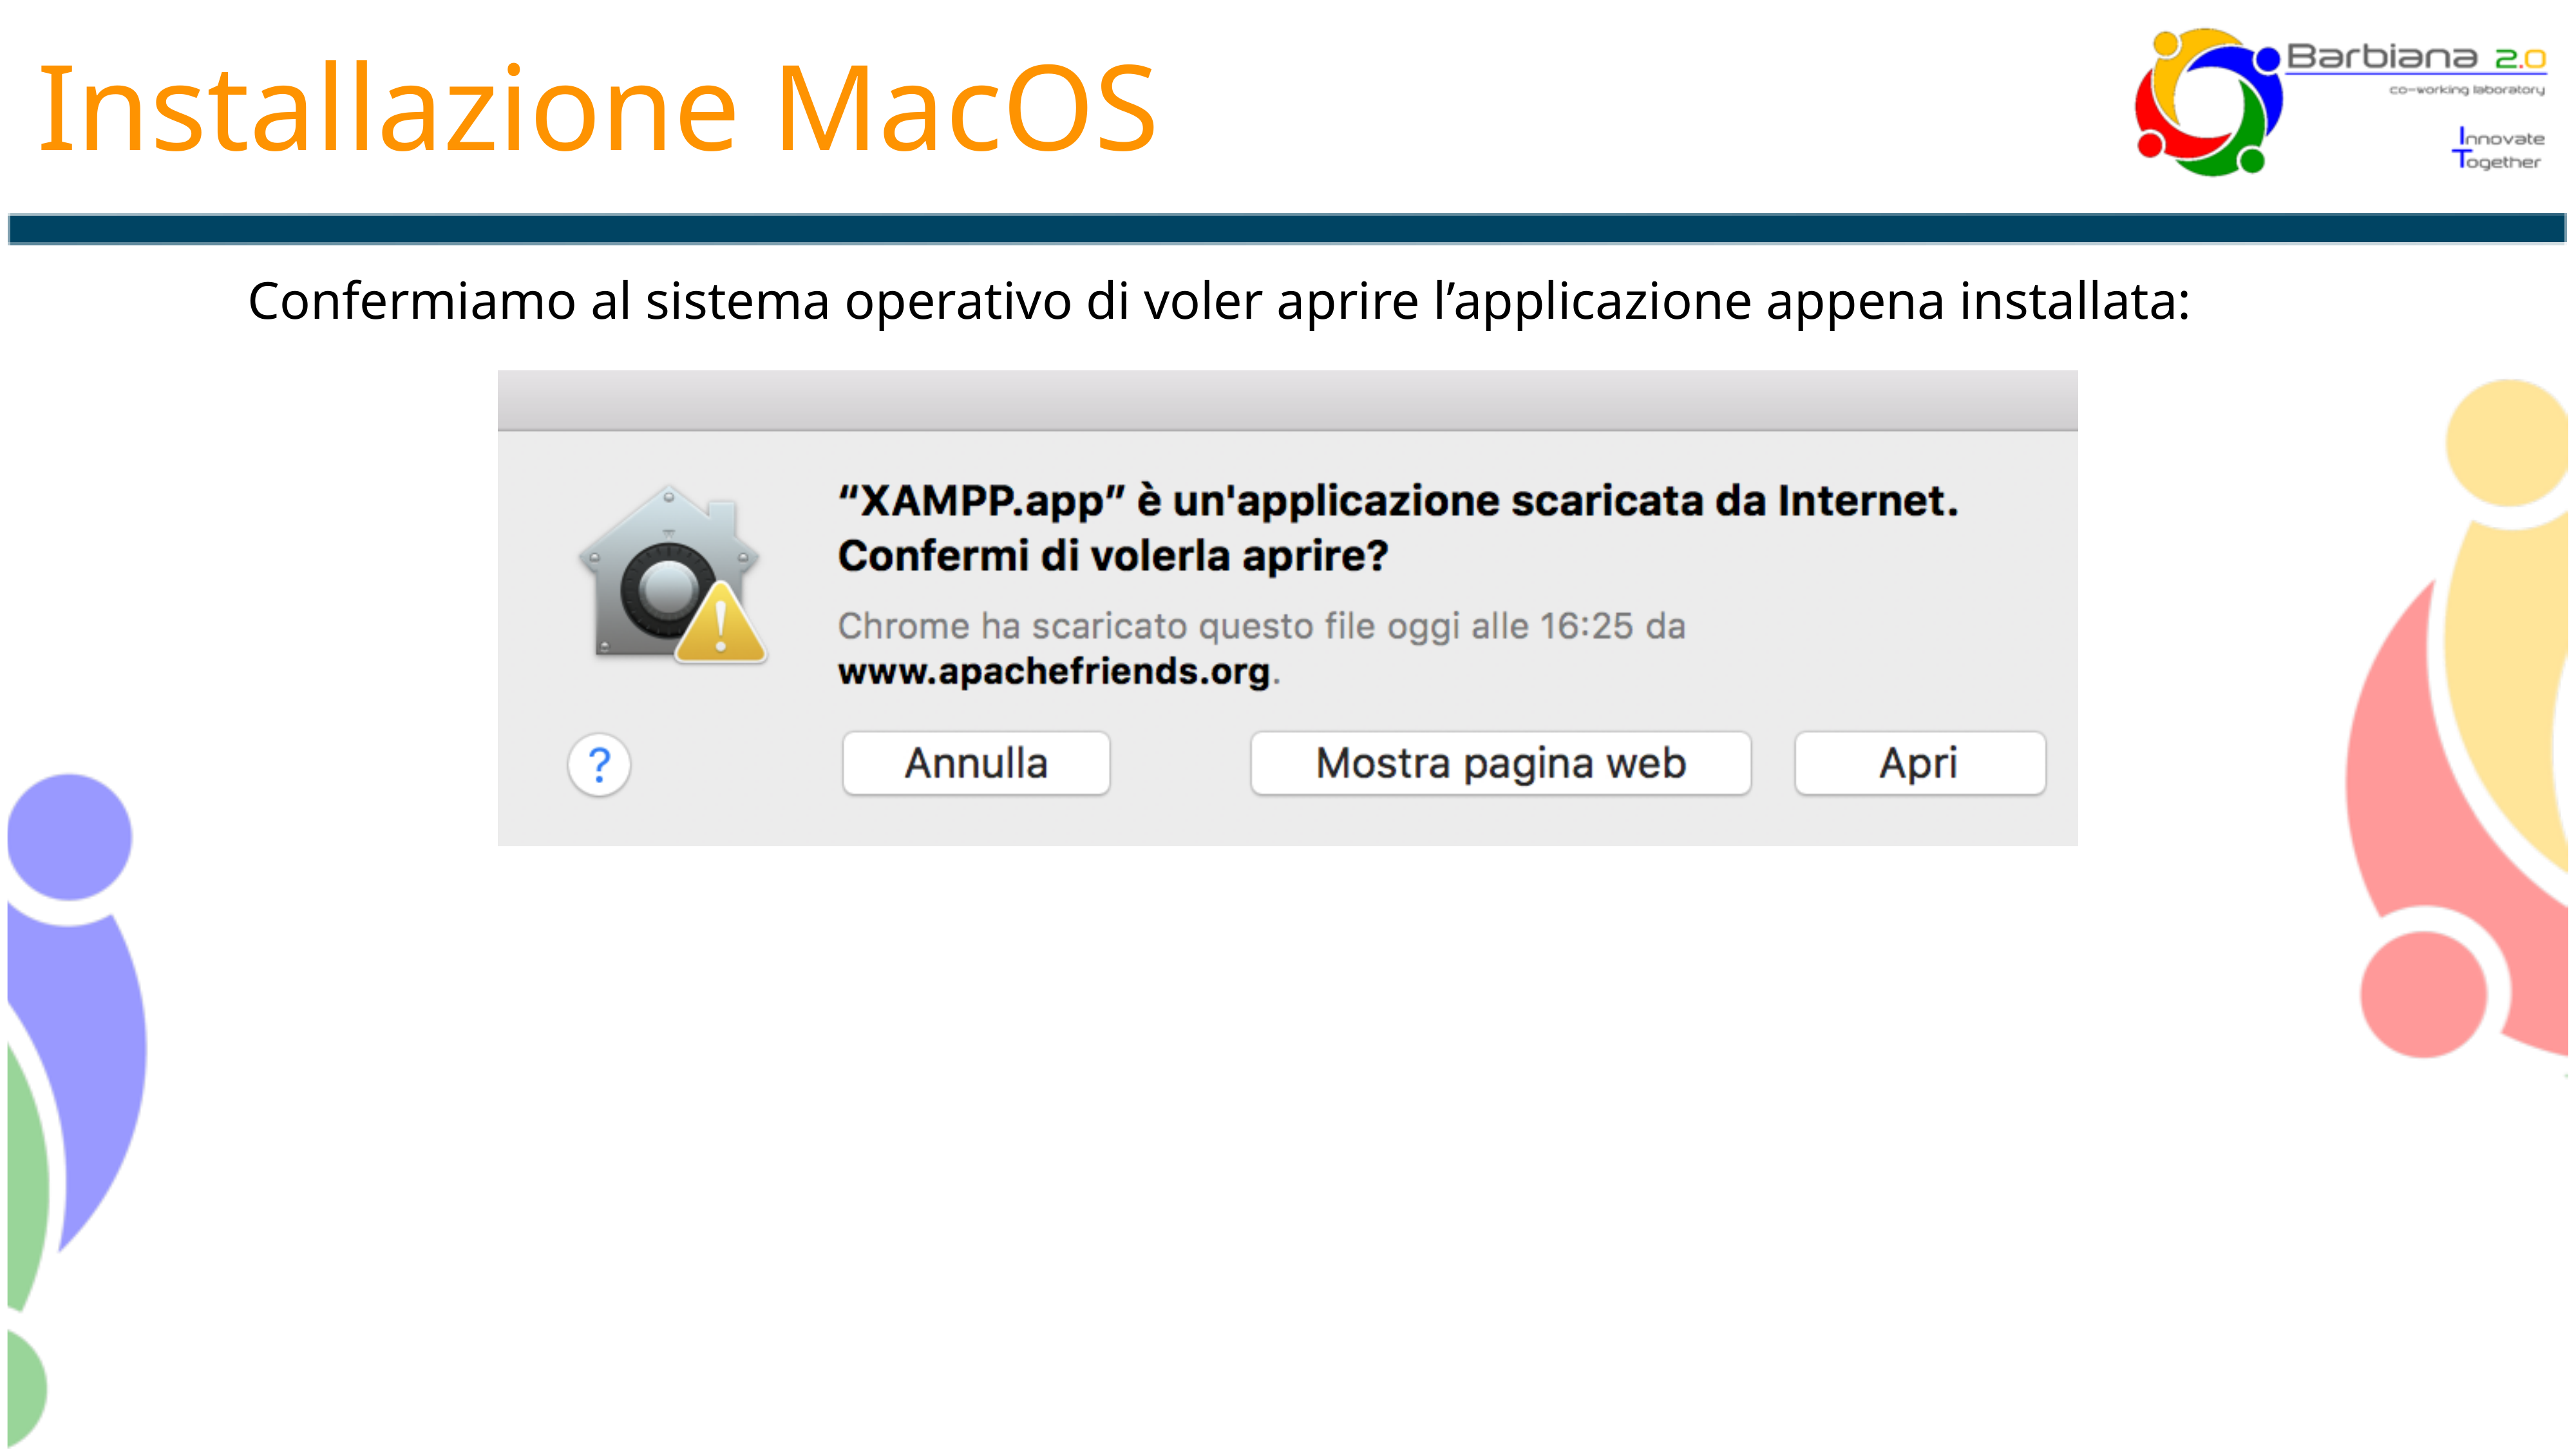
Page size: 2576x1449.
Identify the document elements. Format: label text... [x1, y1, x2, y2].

picture [498, 370, 2078, 847]
picture [2121, 364, 2568, 1238]
picture [8, 213, 2576, 245]
picture [7, 645, 158, 1449]
title Installazione MacOS [31, 25, 2111, 180]
picture [2121, 9, 2568, 196]
text_box Confermiamo al sistema operativo di voler aprire l’applicazione appena installata: [61, 263, 2392, 335]
